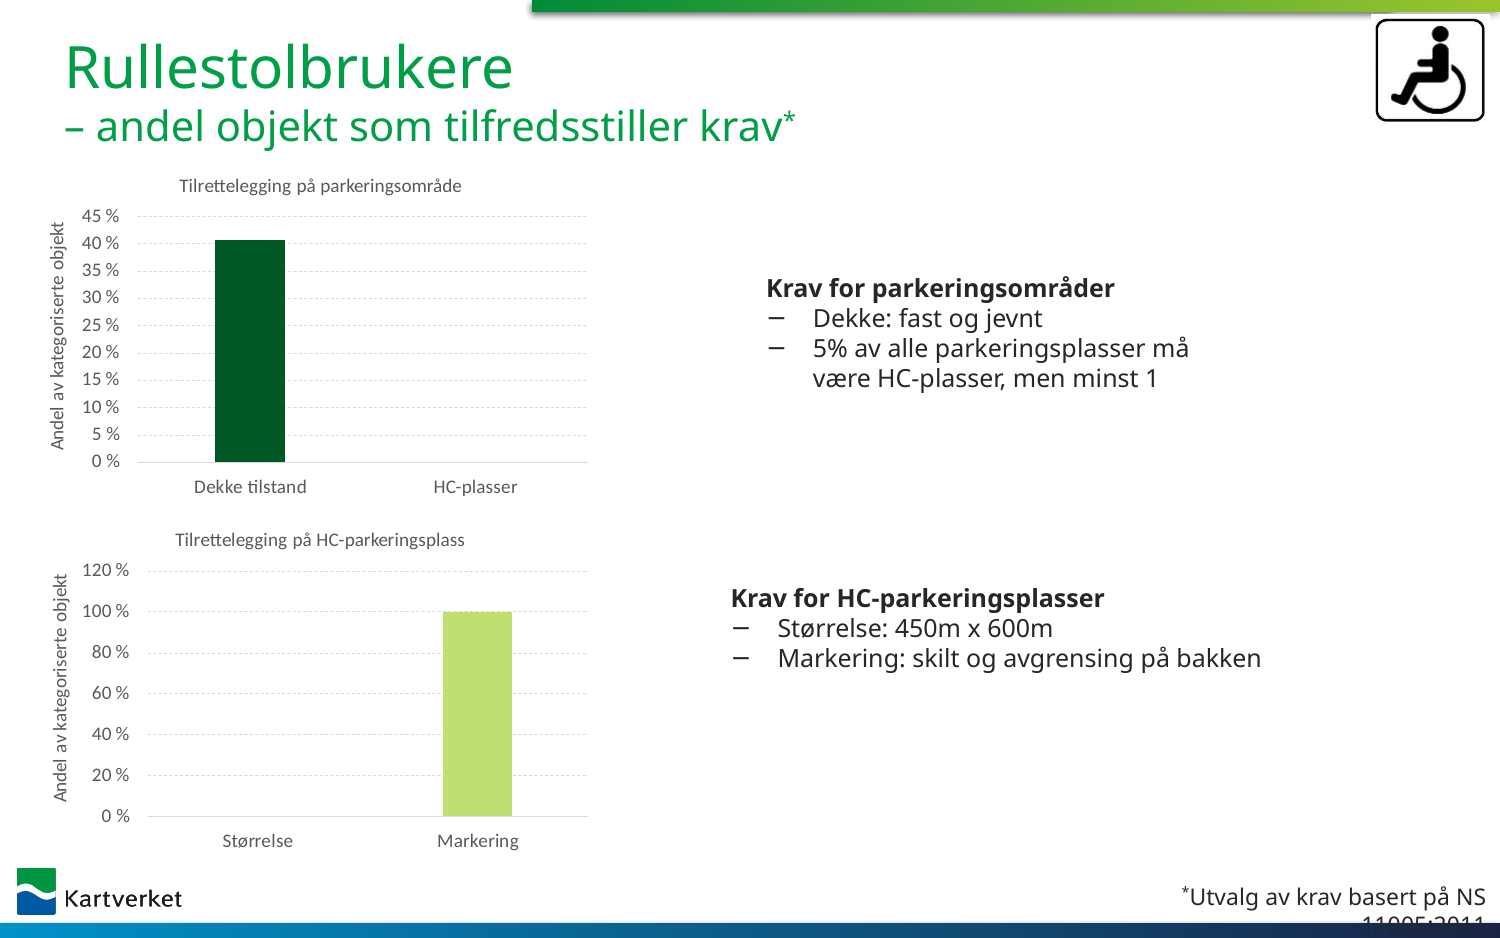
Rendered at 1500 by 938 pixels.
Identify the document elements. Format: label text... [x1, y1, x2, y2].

picture [41, 520, 599, 859]
text_box Krav for parkeringsområder Dekke: fast og jevnt 5% av alle parkeringsplasser må være HC-plasser, men minst 1 [751, 264, 1232, 400]
text_box Rullestolbrukere – andel objekt som tilfredsstiller krav* [49, 23, 1431, 158]
text_box Krav for HC-parkeringsplasser Størrelse: 450m x 600m Markering: skilt og avgrensing på bakken [715, 574, 1278, 680]
text_box *Utvalg av krav basert på NS 11005:2011 [1068, 873, 1500, 938]
picture [1371, 13, 1491, 127]
picture [41, 166, 599, 505]
